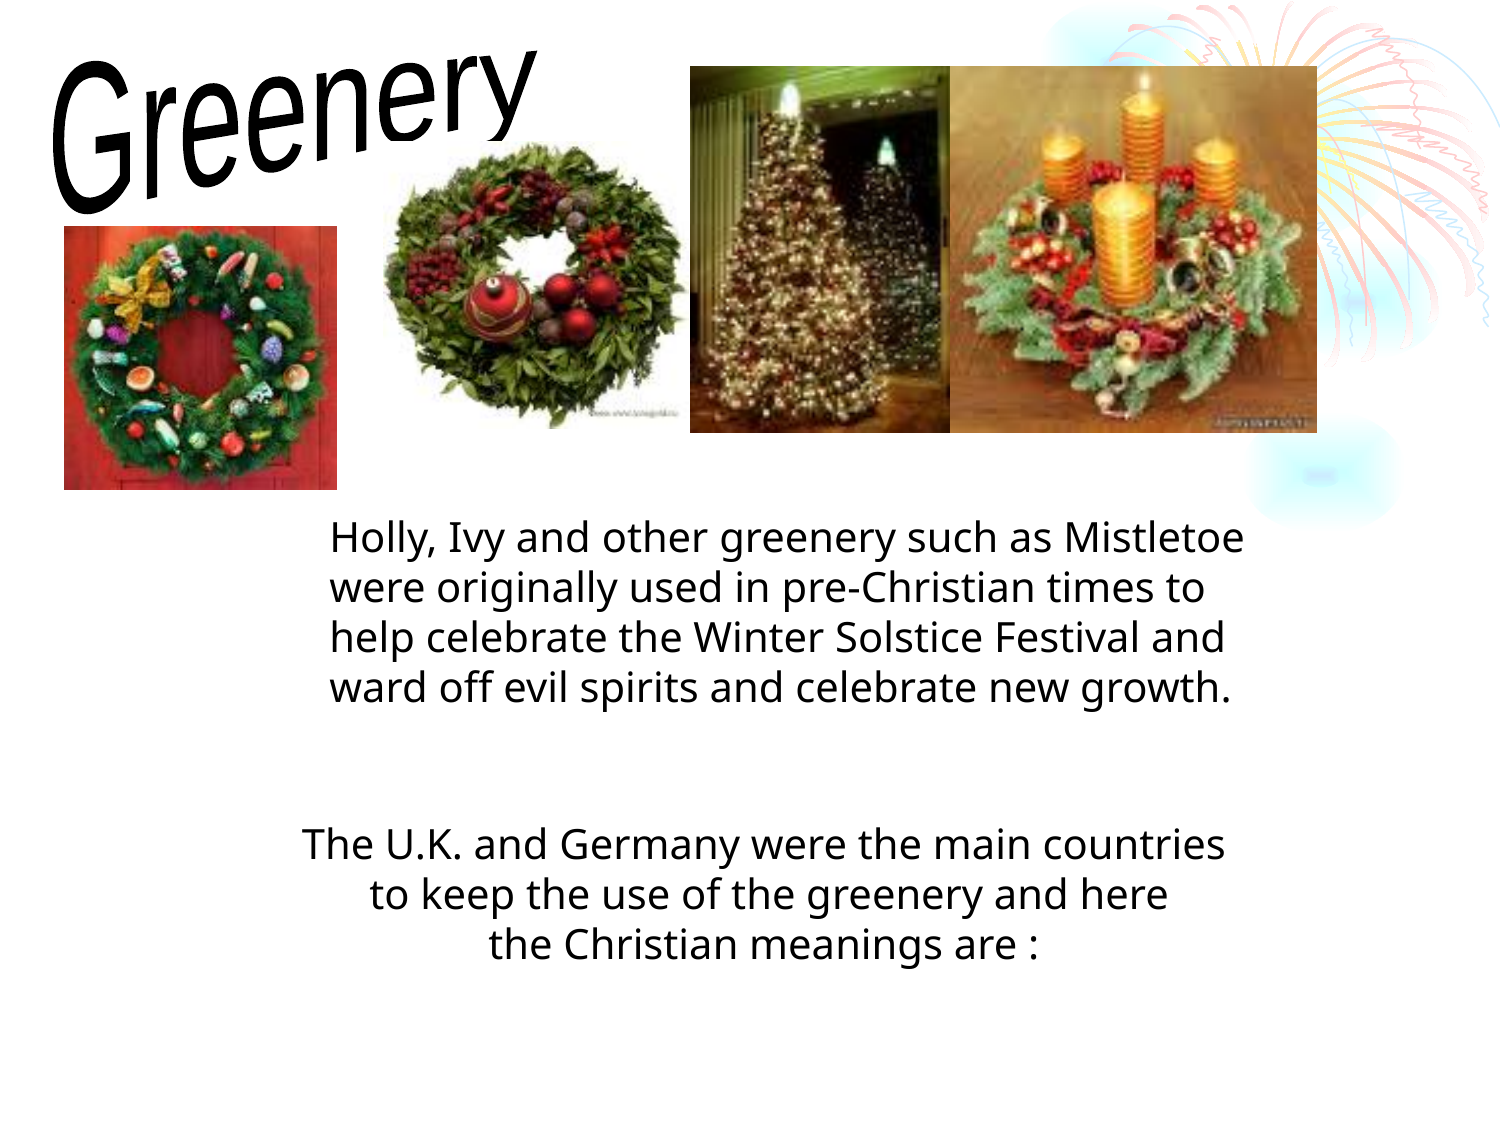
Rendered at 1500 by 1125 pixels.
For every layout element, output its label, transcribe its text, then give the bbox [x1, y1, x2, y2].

text_box The U.K. and Germany were the main countries to keep the use of the greenery and here the Christian meanings are : [286, 810, 1252, 976]
picture [383, 66, 1318, 433]
text_box Holly, Ivy and other greenery such as Mistletoe were originally used in pre-Christian times to help celebrate the Winter Solstice Festival and ward off evil spirits and celebrate new growth. [314, 503, 1261, 719]
picture [64, 225, 337, 491]
